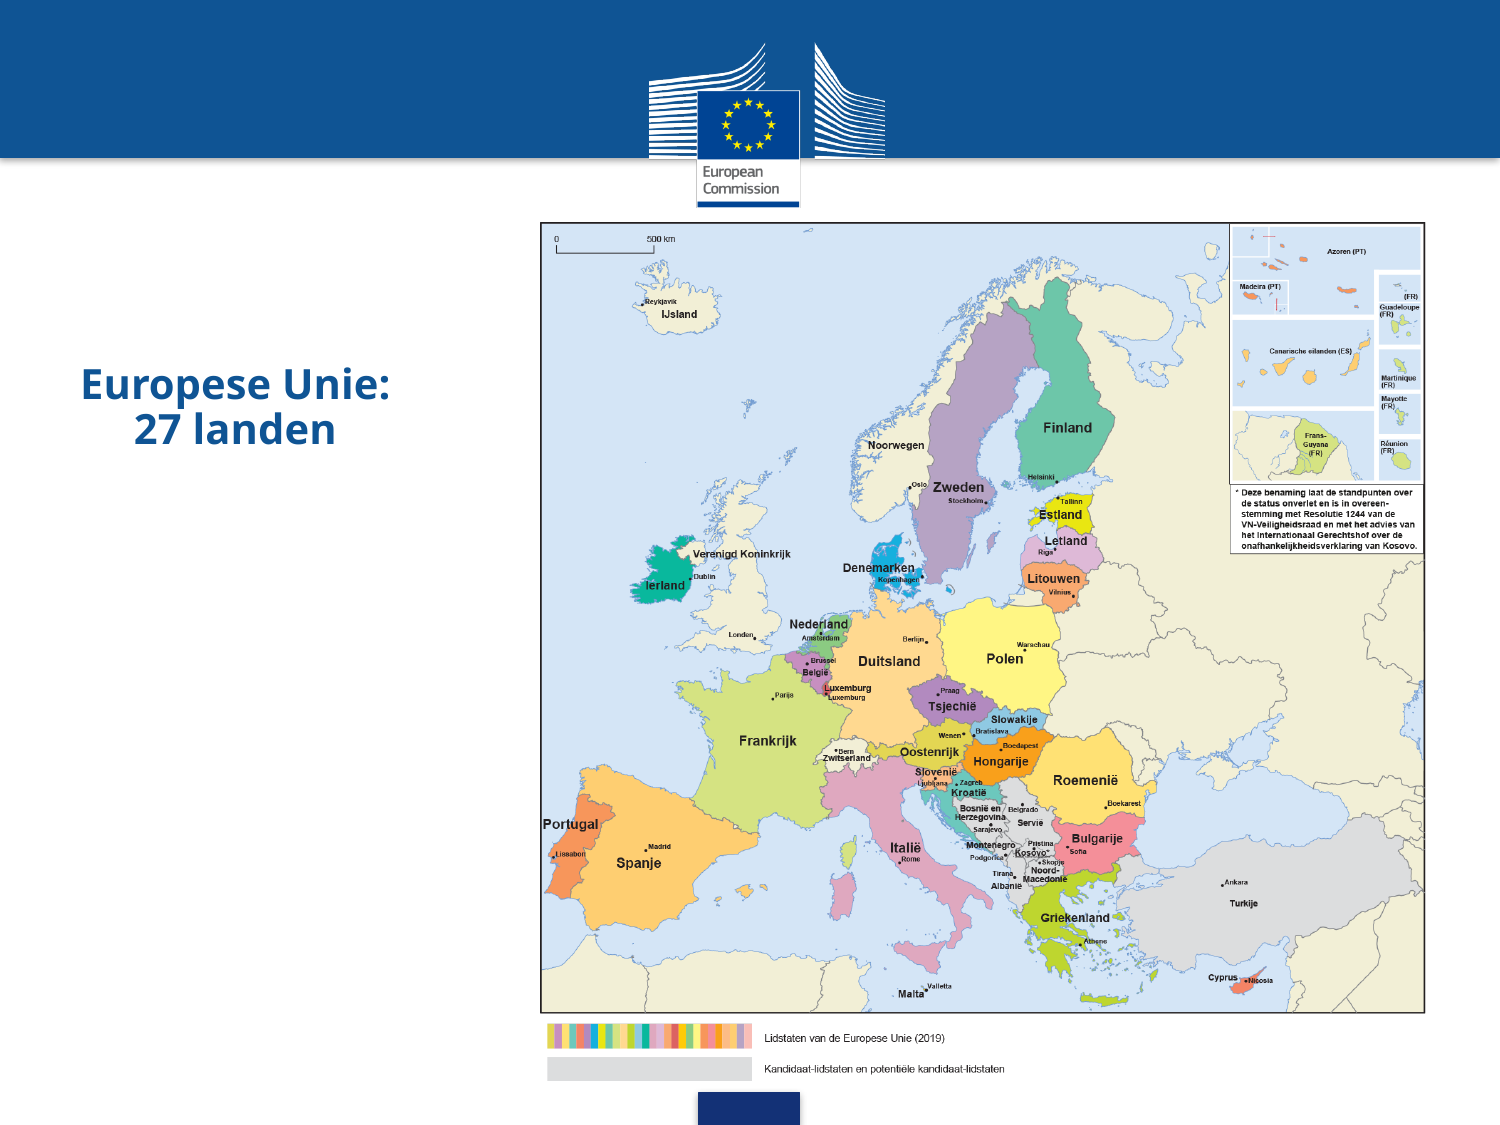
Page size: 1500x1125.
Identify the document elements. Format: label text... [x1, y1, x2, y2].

text_box Europese Unie: 27 landen [1, 349, 470, 469]
picture [512, 42, 1452, 1107]
list De Europese Unie: 446 miljoen mensen – 27 landen [75, 408, 507, 988]
